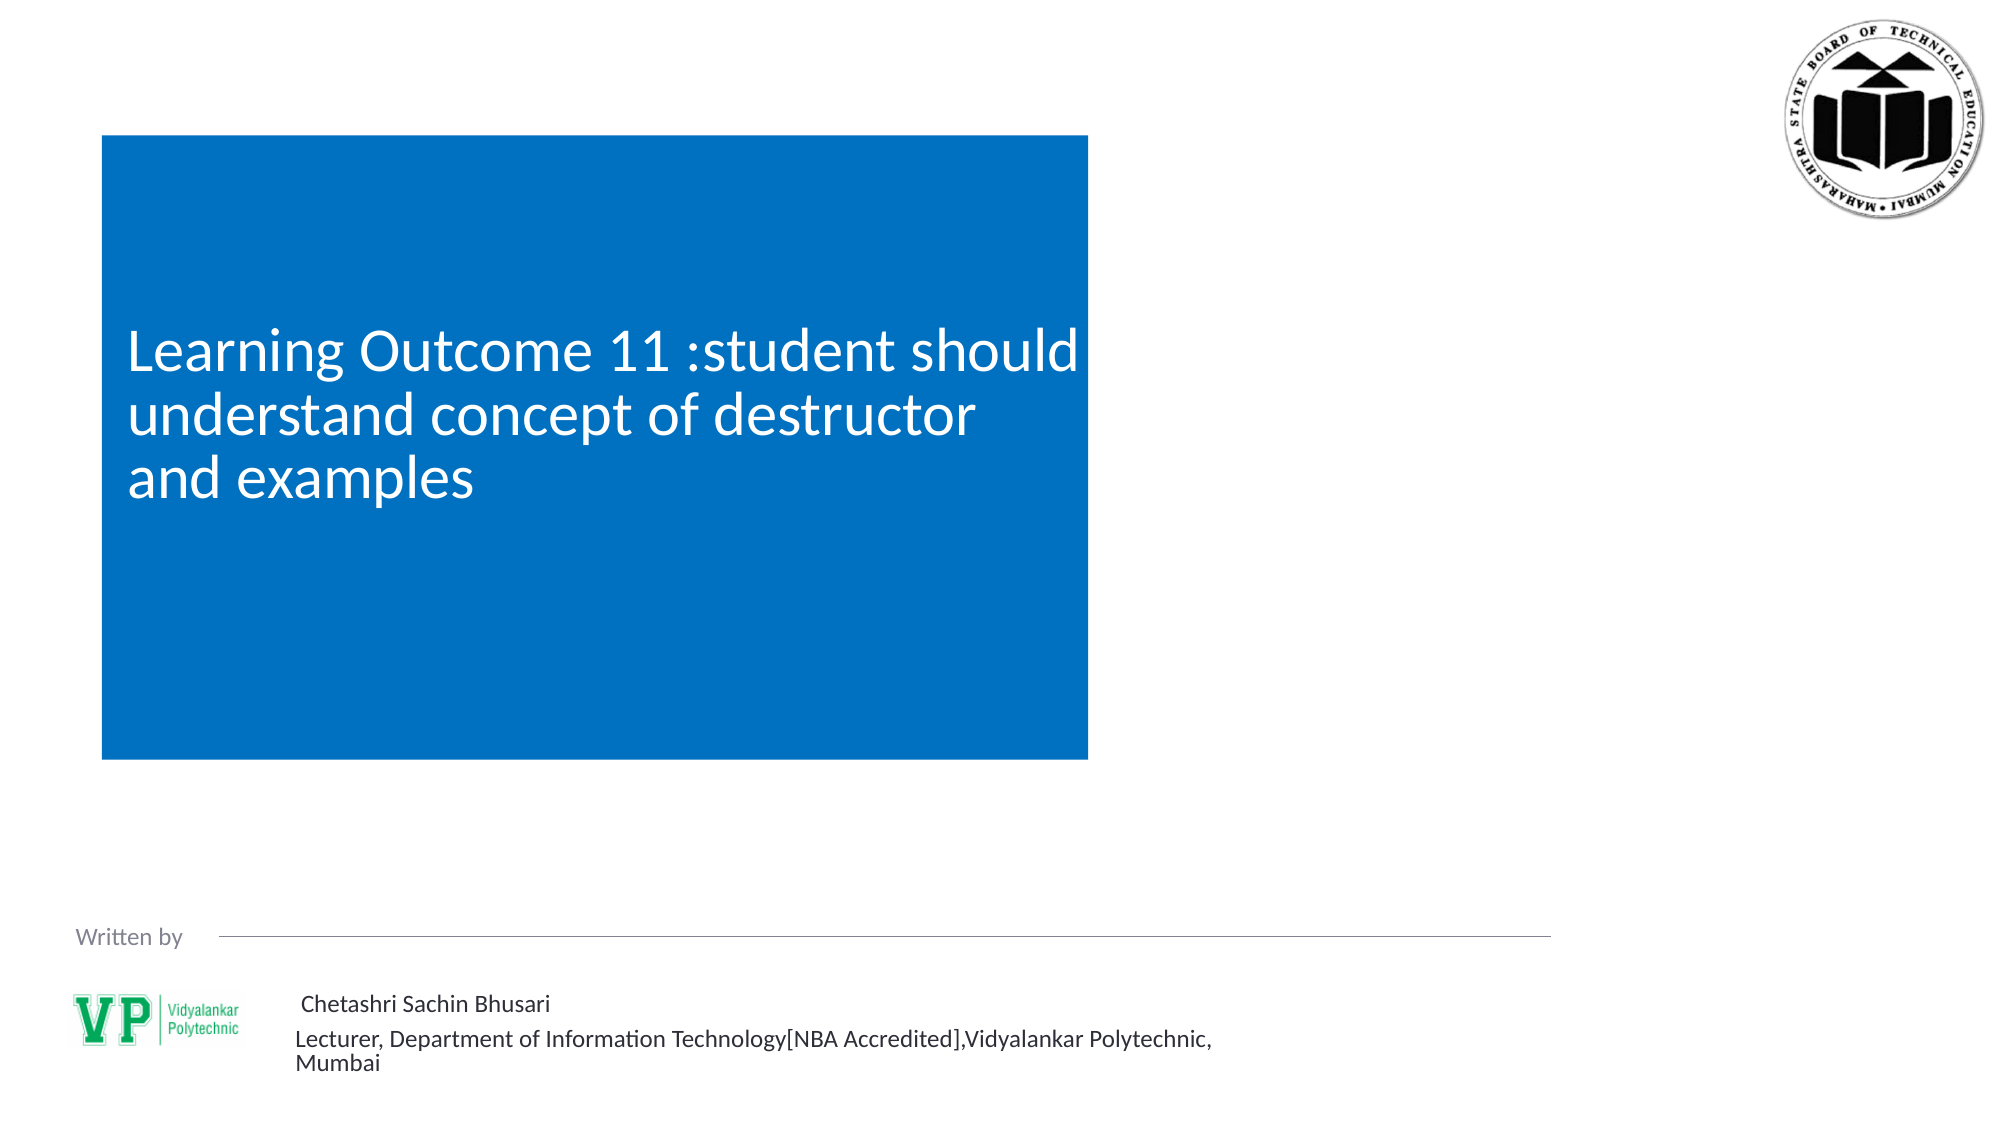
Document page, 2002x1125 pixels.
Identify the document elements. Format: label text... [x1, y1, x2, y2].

list Chetashri Sachin Bhusari [295, 990, 726, 1017]
picture [1764, 0, 2001, 237]
title Learning Outcome 11 :student should understand concept of destructor and examples [127, 320, 1087, 524]
picture [68, 990, 246, 1050]
list Lecturer, Department of Information Technology[NBA Accredited],Vidyalankar Polytechnic, Mumbai [295, 1028, 1302, 1058]
